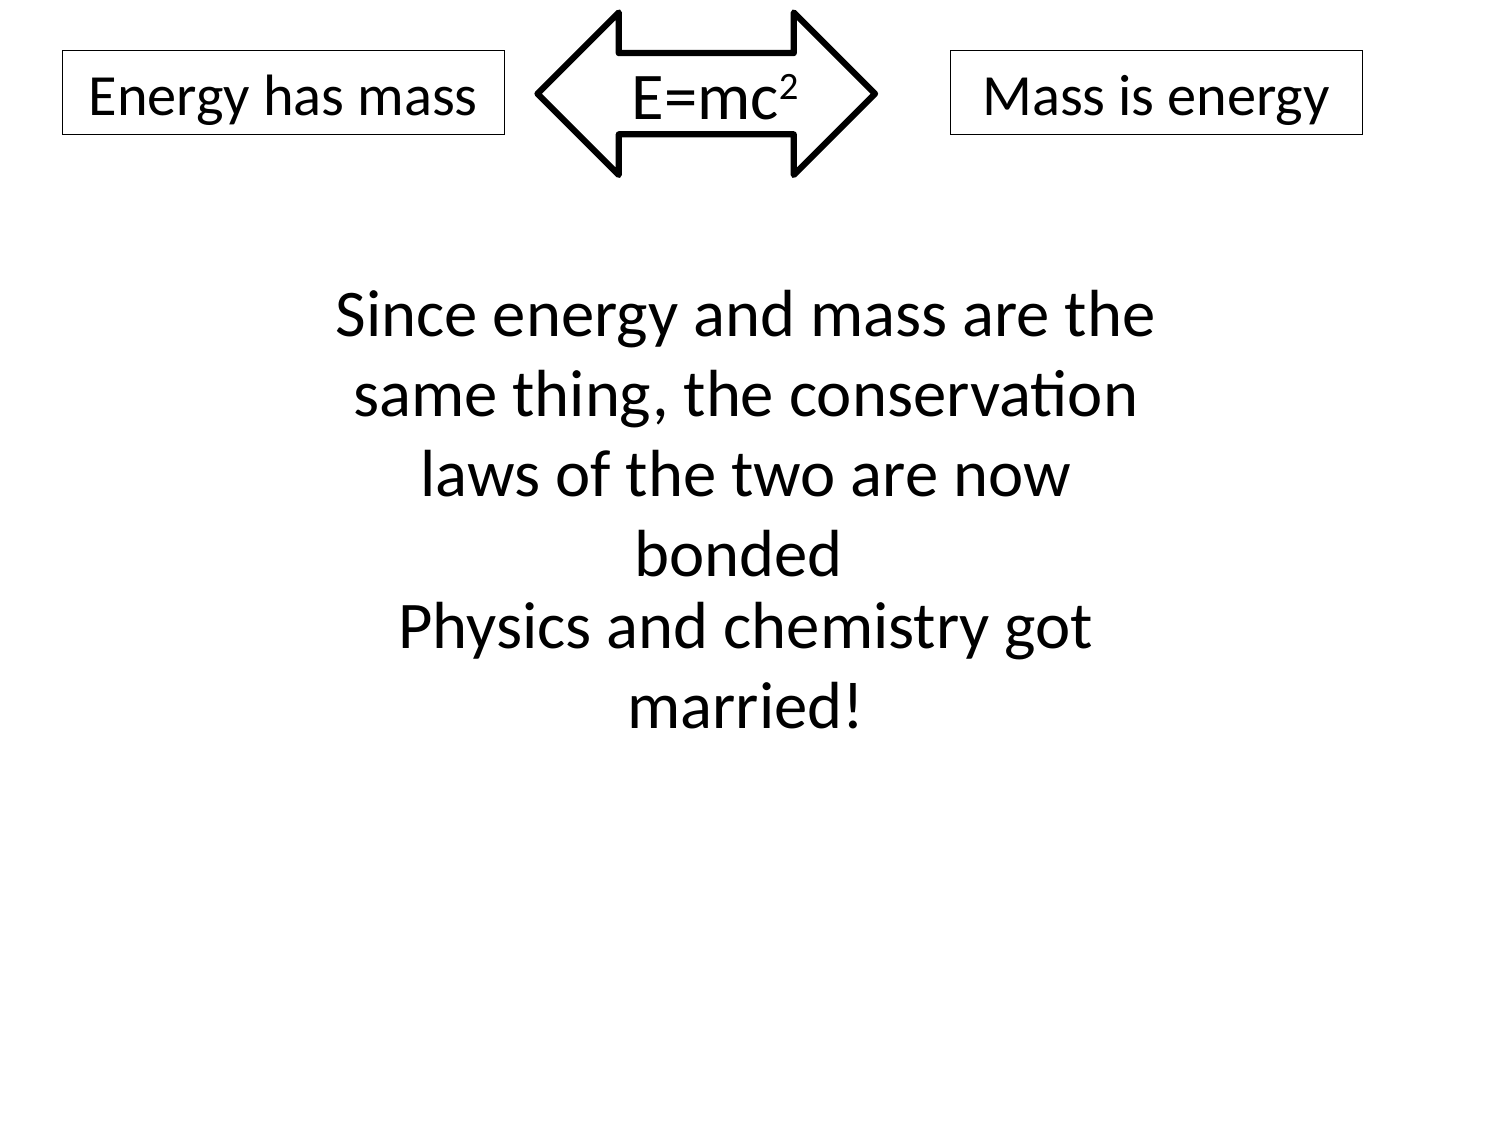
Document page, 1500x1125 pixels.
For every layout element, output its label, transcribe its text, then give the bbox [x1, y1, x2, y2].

text_box Since energy and mass are the same thing, the conservation laws of the two are now bonded [295, 262, 1196, 574]
text_box Mass is energy [950, 50, 1363, 135]
text_box [791, 141, 831, 177]
text_box [791, 10, 830, 45]
text_box Physics and chemistry got married! [295, 574, 1196, 750]
text_box Energy has mass [62, 50, 505, 135]
text_box E=mc2 [617, 45, 845, 141]
text_box [845, 60, 878, 127]
text_box [535, 10, 621, 177]
